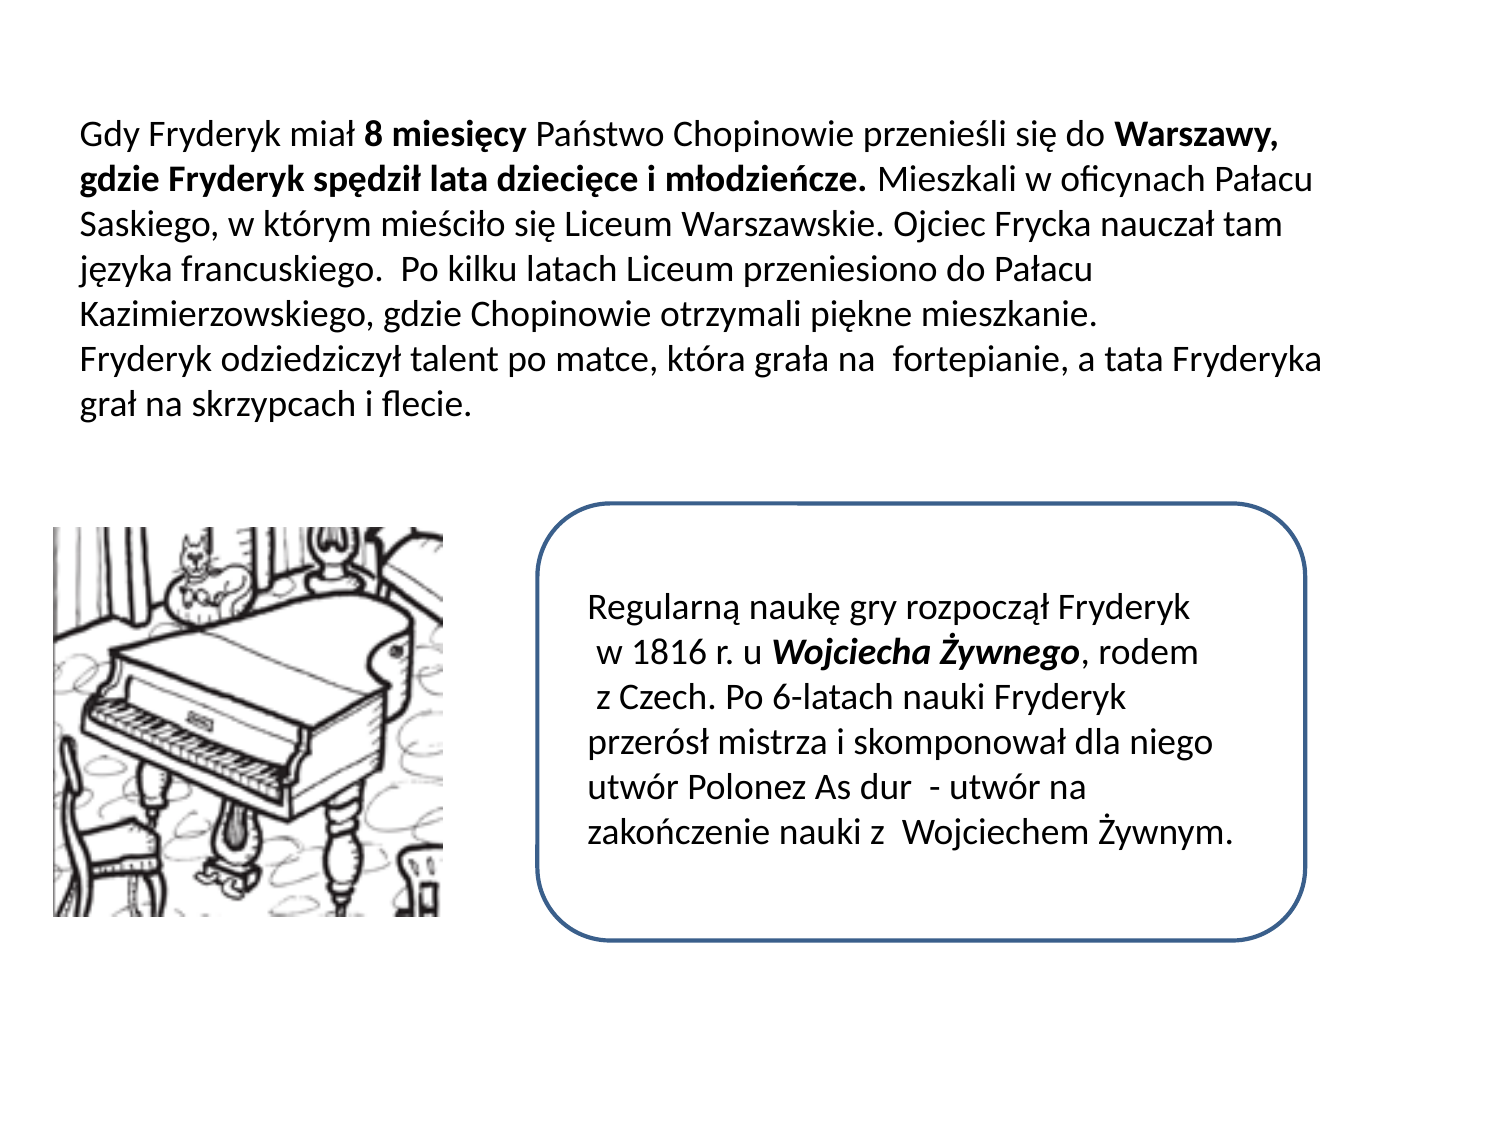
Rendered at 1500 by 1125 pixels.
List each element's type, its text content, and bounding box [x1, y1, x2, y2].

picture [52, 526, 444, 918]
text_box [535, 501, 1308, 943]
text_box Gdy Fryderyk miał 8 miesięcy Państwo Chopinowie przenieśli się do Warszawy, gdzie Fryderyk spędził lata dziecięce i młodzieńcze. Mieszkali w oficynach Pałacu Saskiego, w którym mieściło się Liceum Warszawskie. Ojciec Frycka nauczał tam języka francuskiego. Po kilku latach Liceum przeniesiono do Pałacu Kazimierzowskiego, gdzie Chopinowie otrzymali piękne mieszkanie. Fryderyk odziedziczył talent po matce, która grała na fortepianie, a tata Fryderyka grał na skrzypcach i flecie. [64, 101, 1376, 432]
text_box Regularną naukę gry rozpoczął Fryderyk w 1816 r. u Wojciecha Żywnego, rodem z Czech. Po 6-latach nauki Fryderyk przerósł mistrza i skomponował dla niego utwór Polonez As dur - utwór na zakończenie nauki z Wojciechem Żywnym. [572, 574, 1270, 859]
